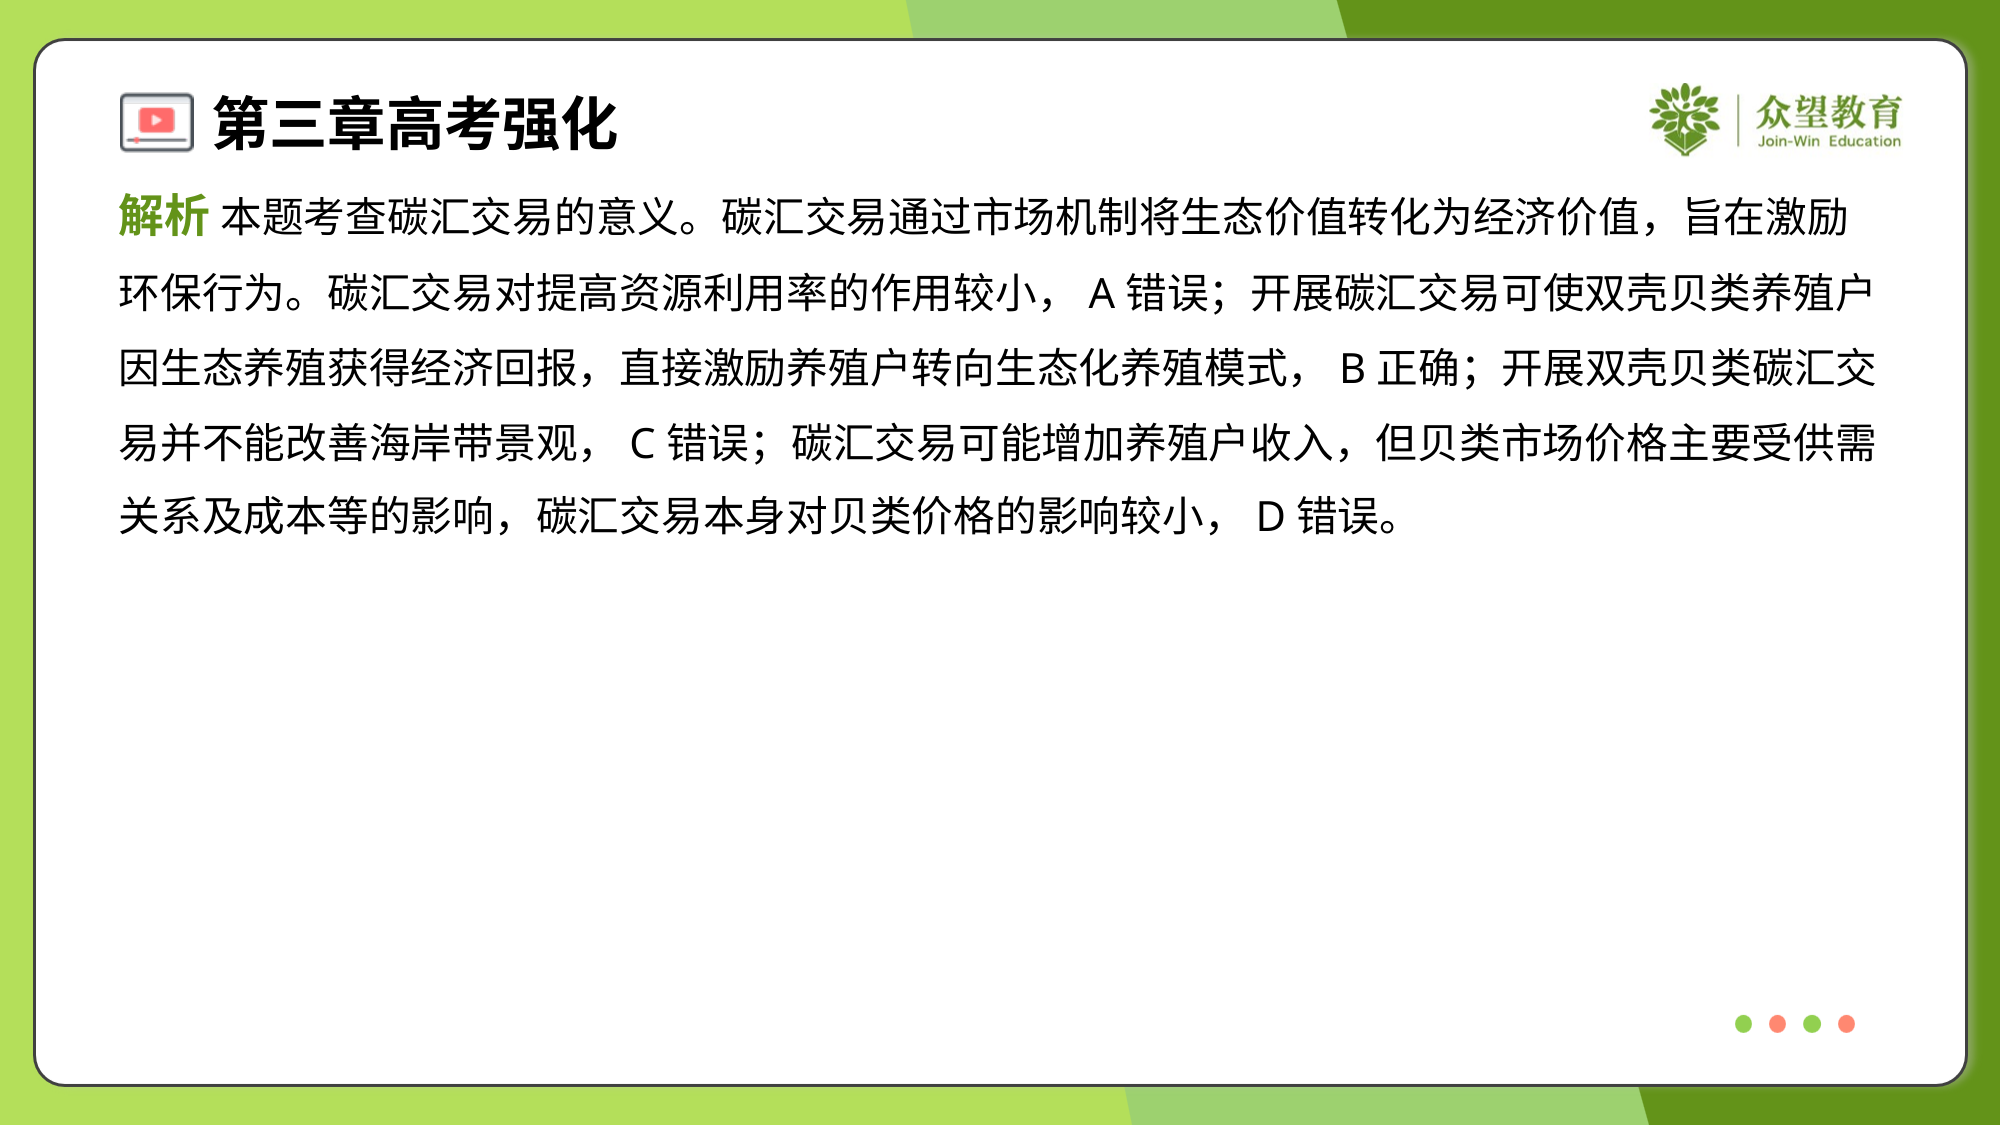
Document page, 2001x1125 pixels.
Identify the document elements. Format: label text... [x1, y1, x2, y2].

text_box 解析 本题考查碳汇交易的意义。碳汇交易通过市场机制将生态价值转化为经济价值，旨在激励 环保行为。碳汇交易对提高资源利用率的作用较小，A错误；开展碳汇交易可使双壳贝类养殖户 因生态养殖获得经济回报，直接激励养殖户转向生态化养殖模式，B正确；开展双壳贝类碳汇交 易并不能改善海岸带景观，C错误；碳汇交易可能增加养殖户收入，但贝类市场价格主要受供需 关系及成本等的影响，碳汇交易本身对贝类价格的影响较小，D错误。 [118, 164, 1883, 533]
picture [0, 0, 2000, 1125]
